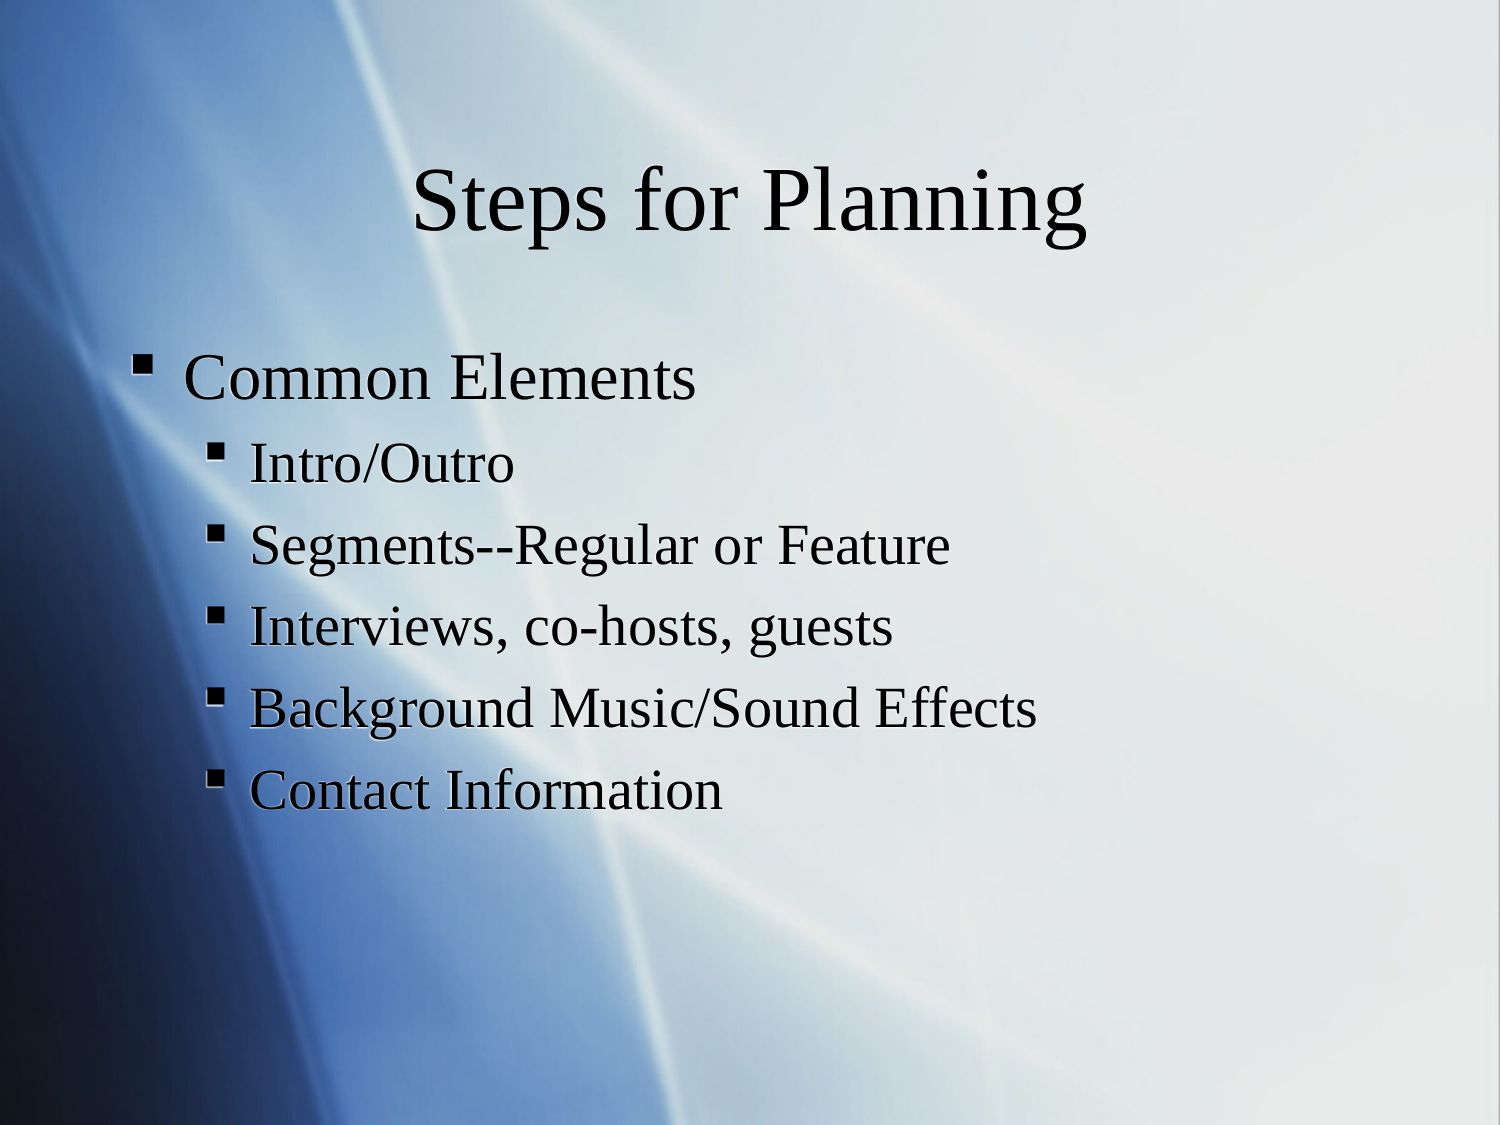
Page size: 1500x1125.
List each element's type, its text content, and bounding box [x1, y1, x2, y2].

list Common Elements Intro/Outro Segments--Regular or Feature Interviews, co-hosts, guests Background Music/Sound Effects Contact Information [112, 324, 1388, 1001]
title Steps for Planning [112, 99, 1388, 288]
picture [0, 0, 1500, 1125]
